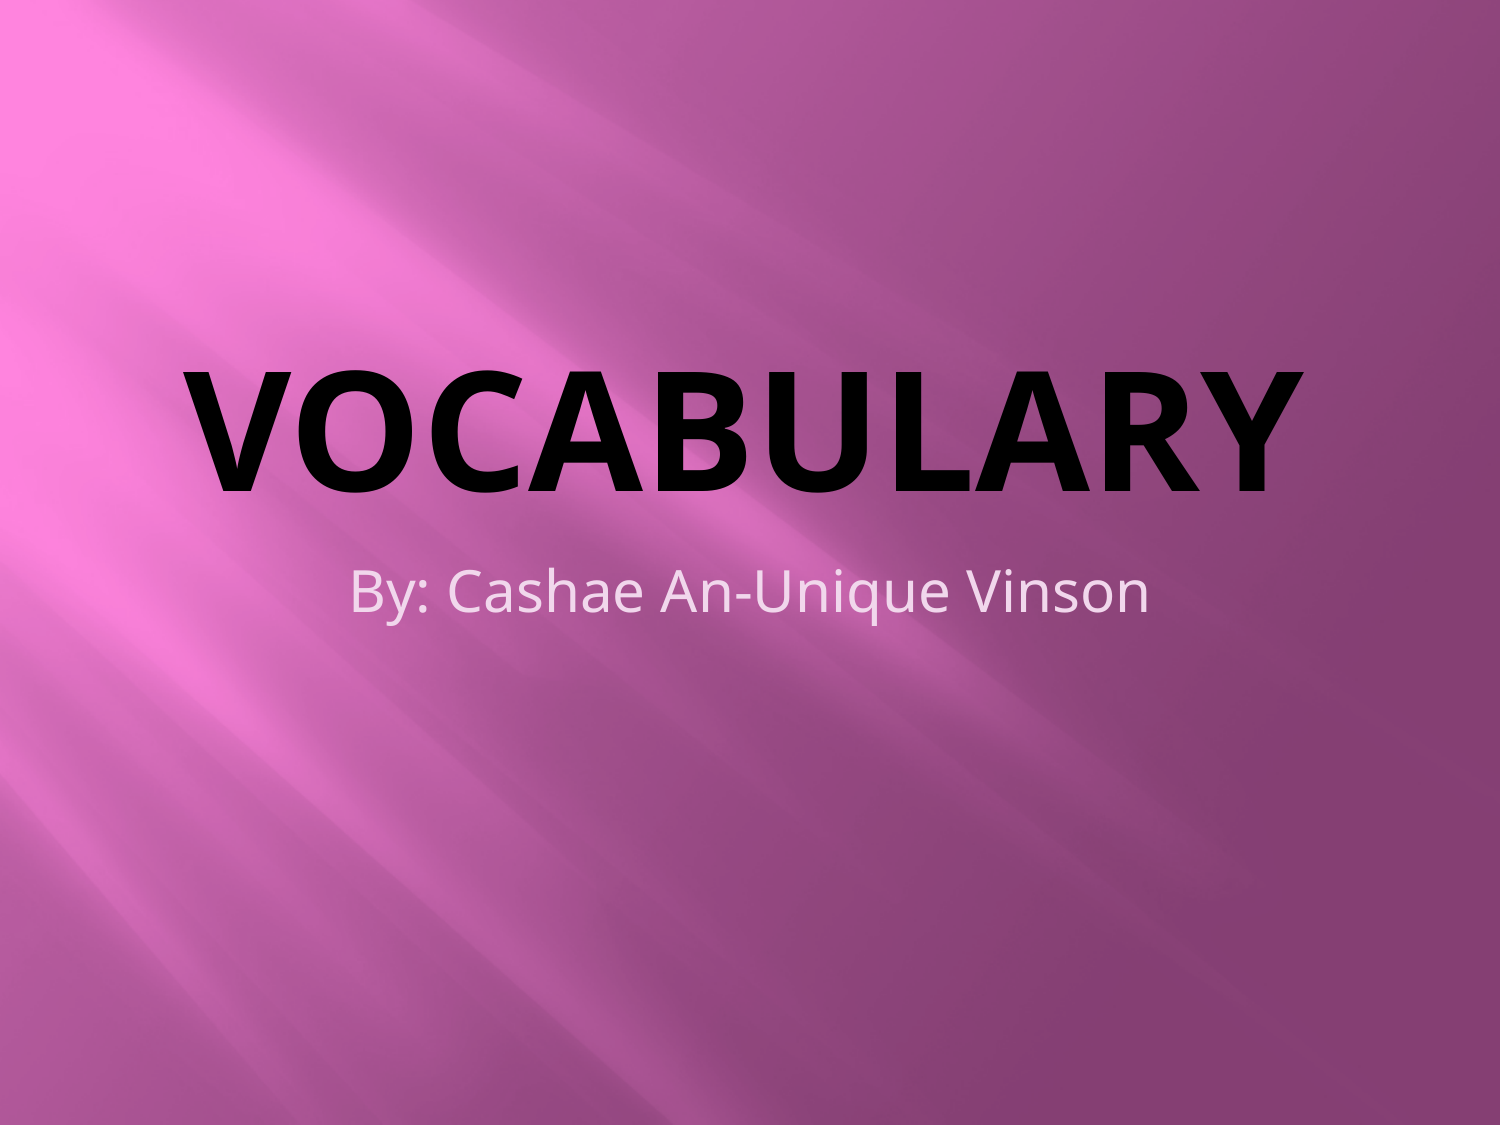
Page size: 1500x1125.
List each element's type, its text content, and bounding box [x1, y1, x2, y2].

title Vocabulary [69, 224, 1420, 525]
subtitle By: Cashae An-Unique Vinson [225, 546, 1275, 834]
